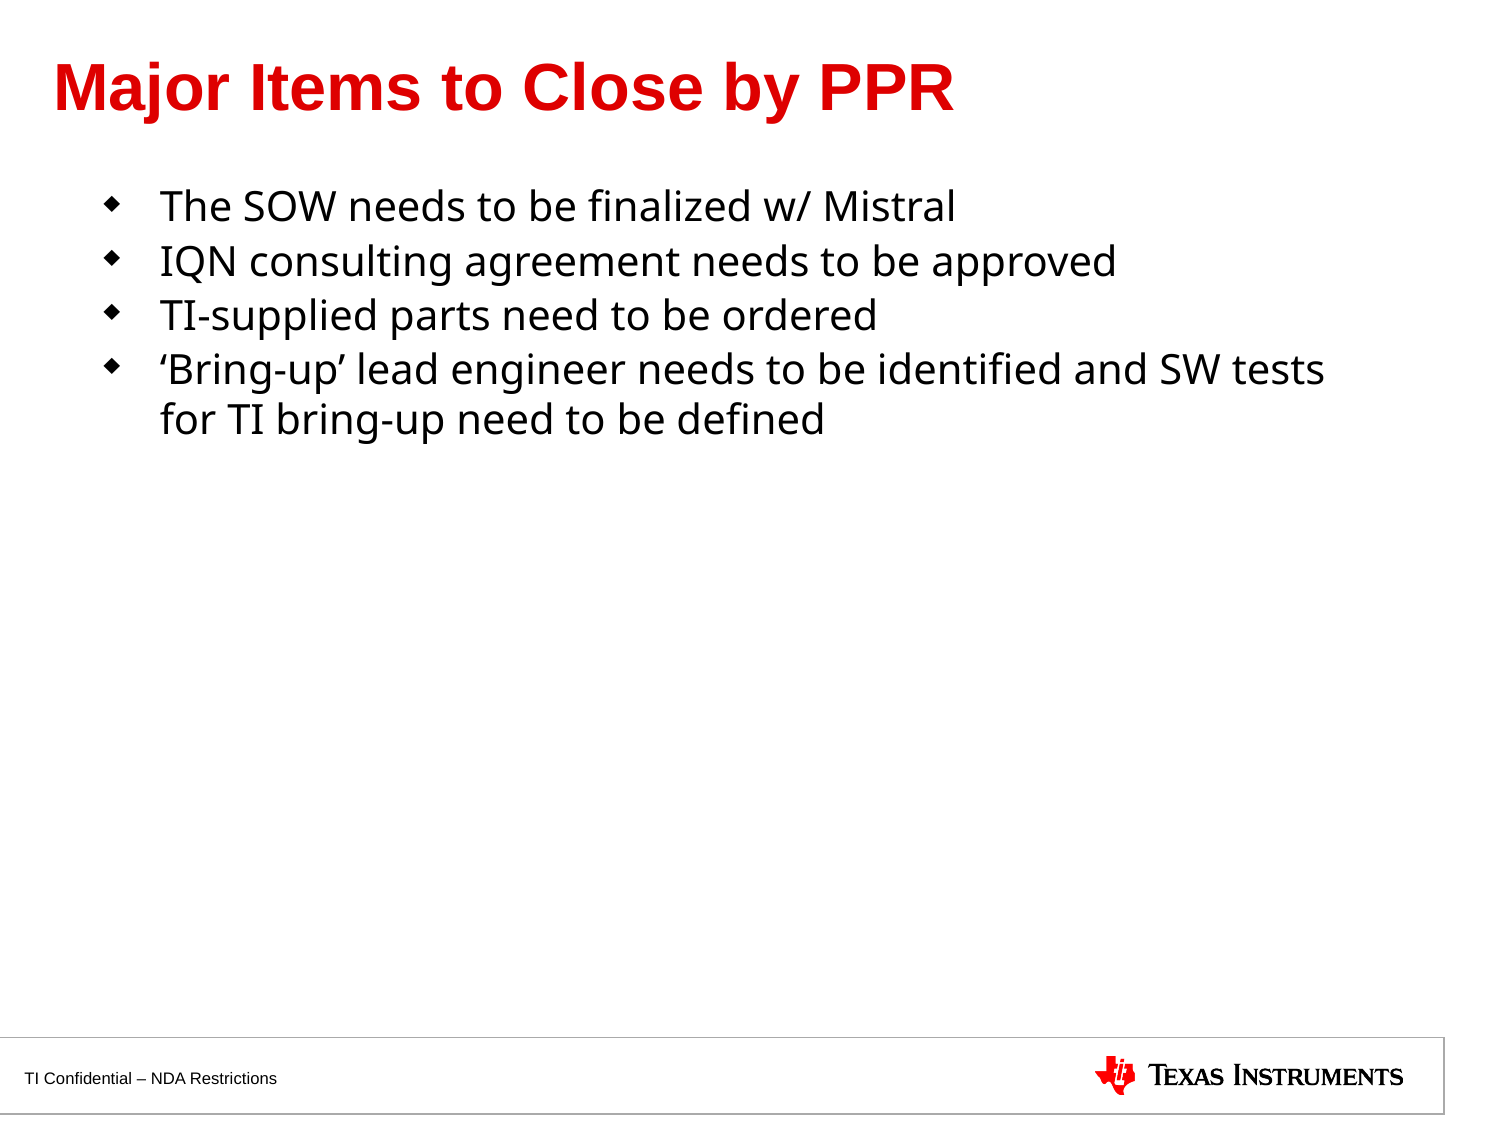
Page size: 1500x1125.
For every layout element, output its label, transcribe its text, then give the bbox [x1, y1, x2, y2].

title Major Items to Close by PPR [37, 23, 1426, 158]
text_box The SOW needs to be finalized w/ Mistral IQN consulting agreement needs to be approved TI-supplied parts need to be ordered ‘Bring-up’ lead engineer needs to be identified and SW tests for TI bring-up need to be defined [88, 172, 1400, 758]
picture [1095, 1056, 1403, 1095]
